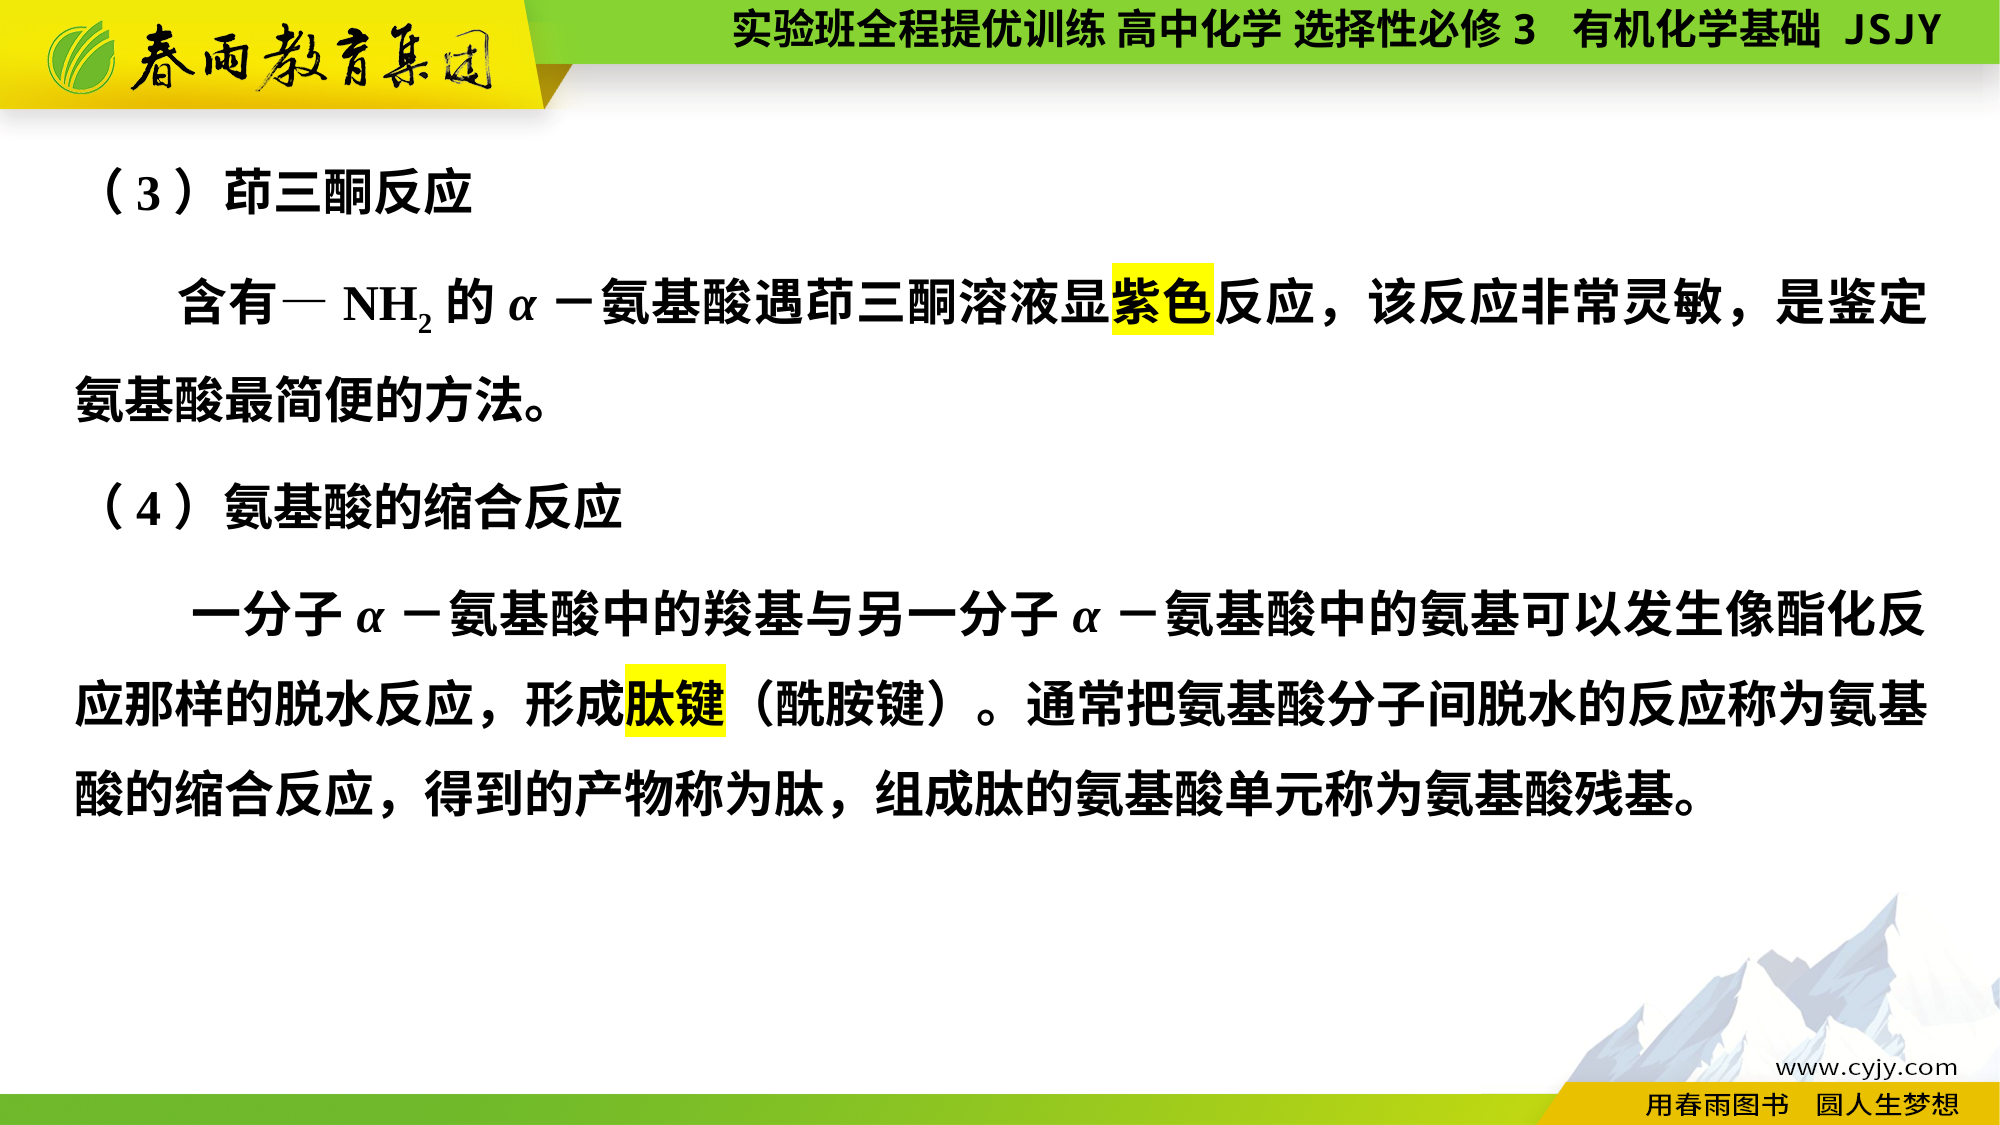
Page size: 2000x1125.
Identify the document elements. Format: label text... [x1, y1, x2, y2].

list （3）茚三酮反应 含有—NH2的α－氨基酸遇茚三酮溶液显紫色反应，该反应非常灵敏，是鉴定氨基酸最简便的方法。 （4）氨基酸的缩合反应 一分子α－氨基酸中的羧基与另一分子α－氨基酸中的氨基可以发生像酯化反应那样的脱水反应，形成肽键（酰胺键）。通常把氨基酸分子间脱水的反应称为氨基酸的缩合反应，得到的产物称为肽，组成肽的氨基酸单元称为氨基酸残基。 [59, 122, 1944, 825]
picture [0, 0, 2000, 1125]
